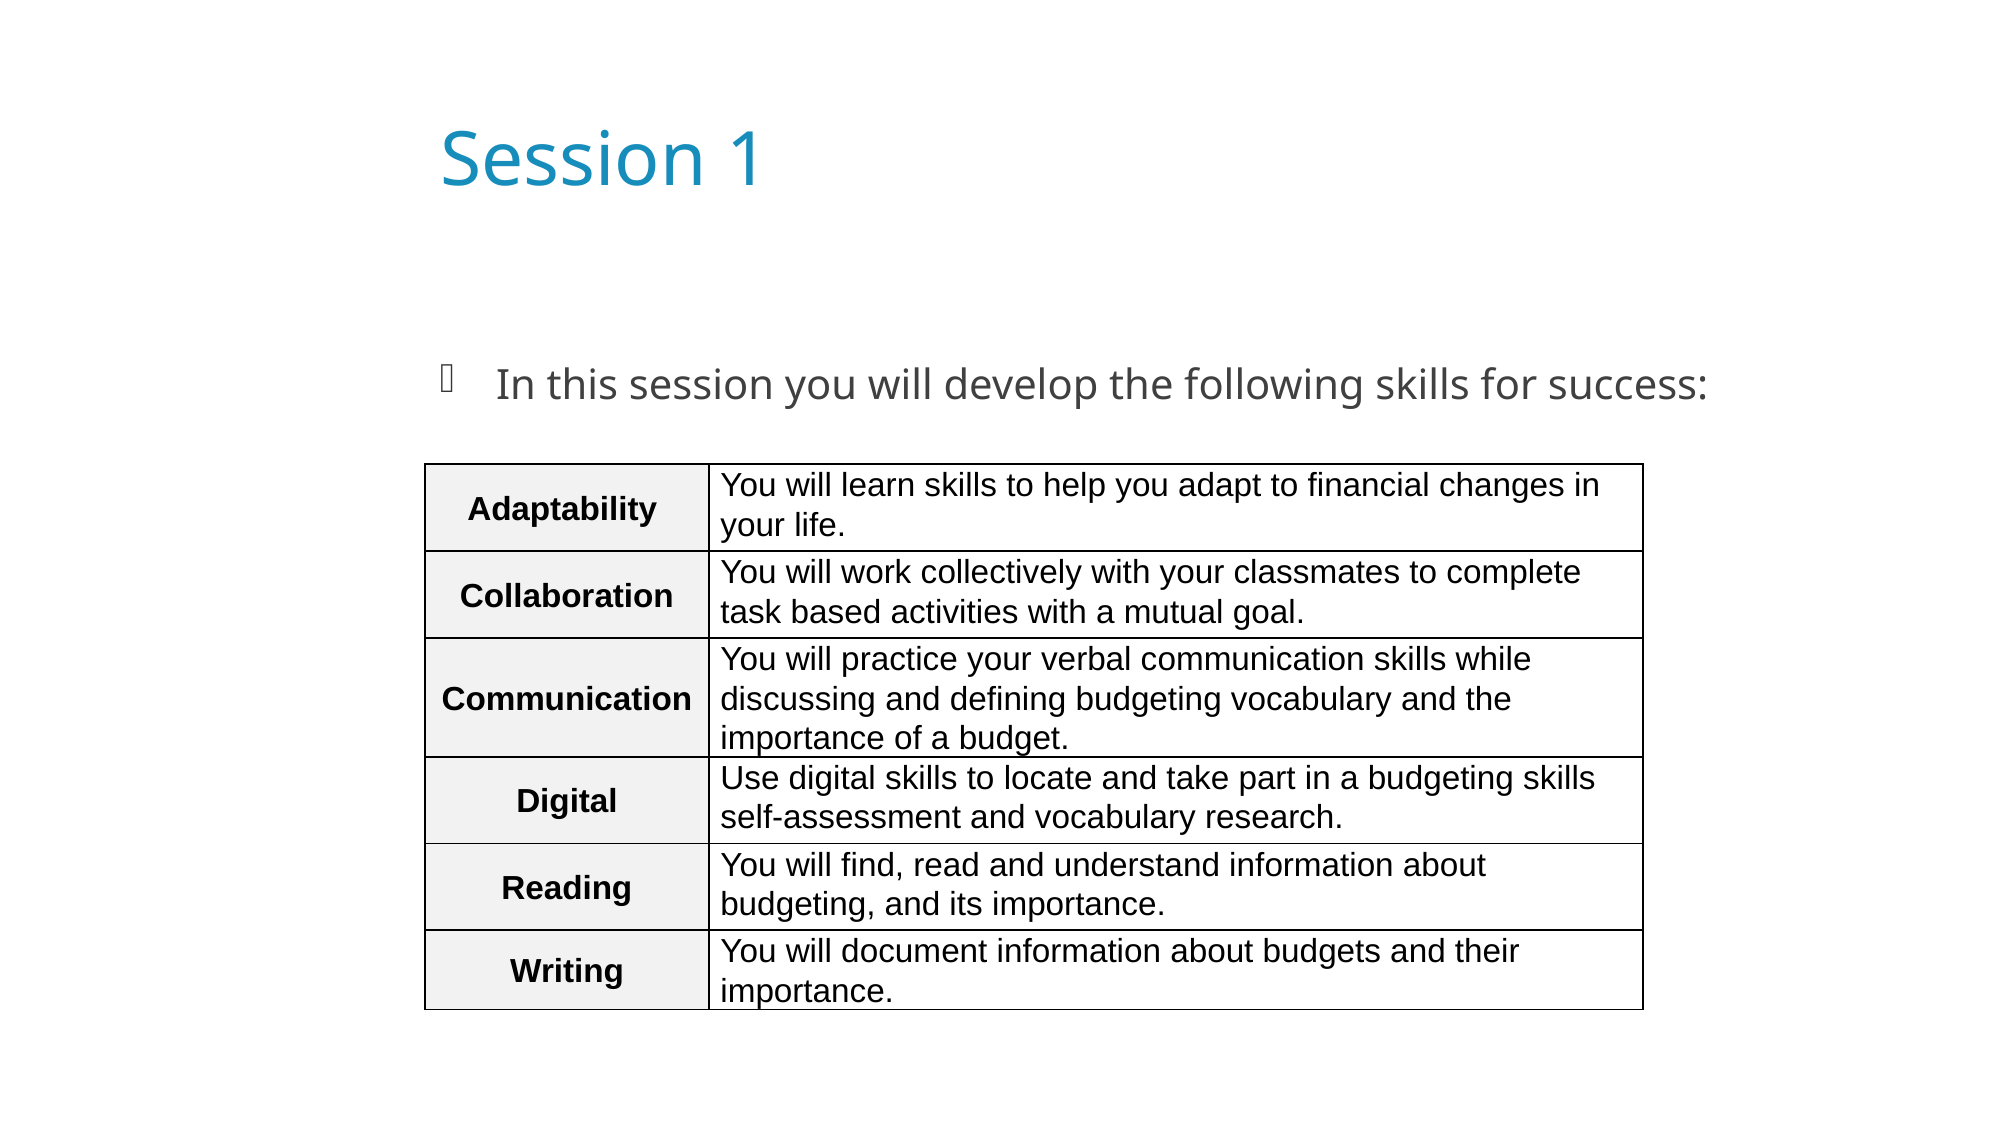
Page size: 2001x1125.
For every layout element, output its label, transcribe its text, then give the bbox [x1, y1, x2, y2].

table_header Adaptability [426, 465, 708, 550]
table_cell You will document information about budgets and their importance. [710, 931, 1642, 1009]
table_header You will learn skills to help you adapt to financial changes in your life. [710, 465, 1642, 550]
table_cell Reading [426, 844, 708, 929]
table_cell Use digital skills to locate and take part in a budgeting skills self-assessment and vocabulary research. [710, 758, 1642, 843]
title Session 1 [425, 102, 1888, 313]
list In this session you will develop the following skills for success: [424, 350, 1888, 970]
table_cell Communication [426, 639, 708, 756]
table_cell Digital [426, 758, 708, 843]
table_cell Writing [426, 931, 708, 1009]
table_cell You will find, read and understand information about budgeting, and its importance. [710, 844, 1642, 929]
table_cell Collaboration [426, 552, 708, 637]
table_cell You will practice your verbal communication skills while discussing and defining budgeting vocabulary and the importance of a budget. [710, 639, 1642, 756]
table_cell You will work collectively with your classmates to complete task based activities with a mutual goal. [710, 552, 1642, 637]
